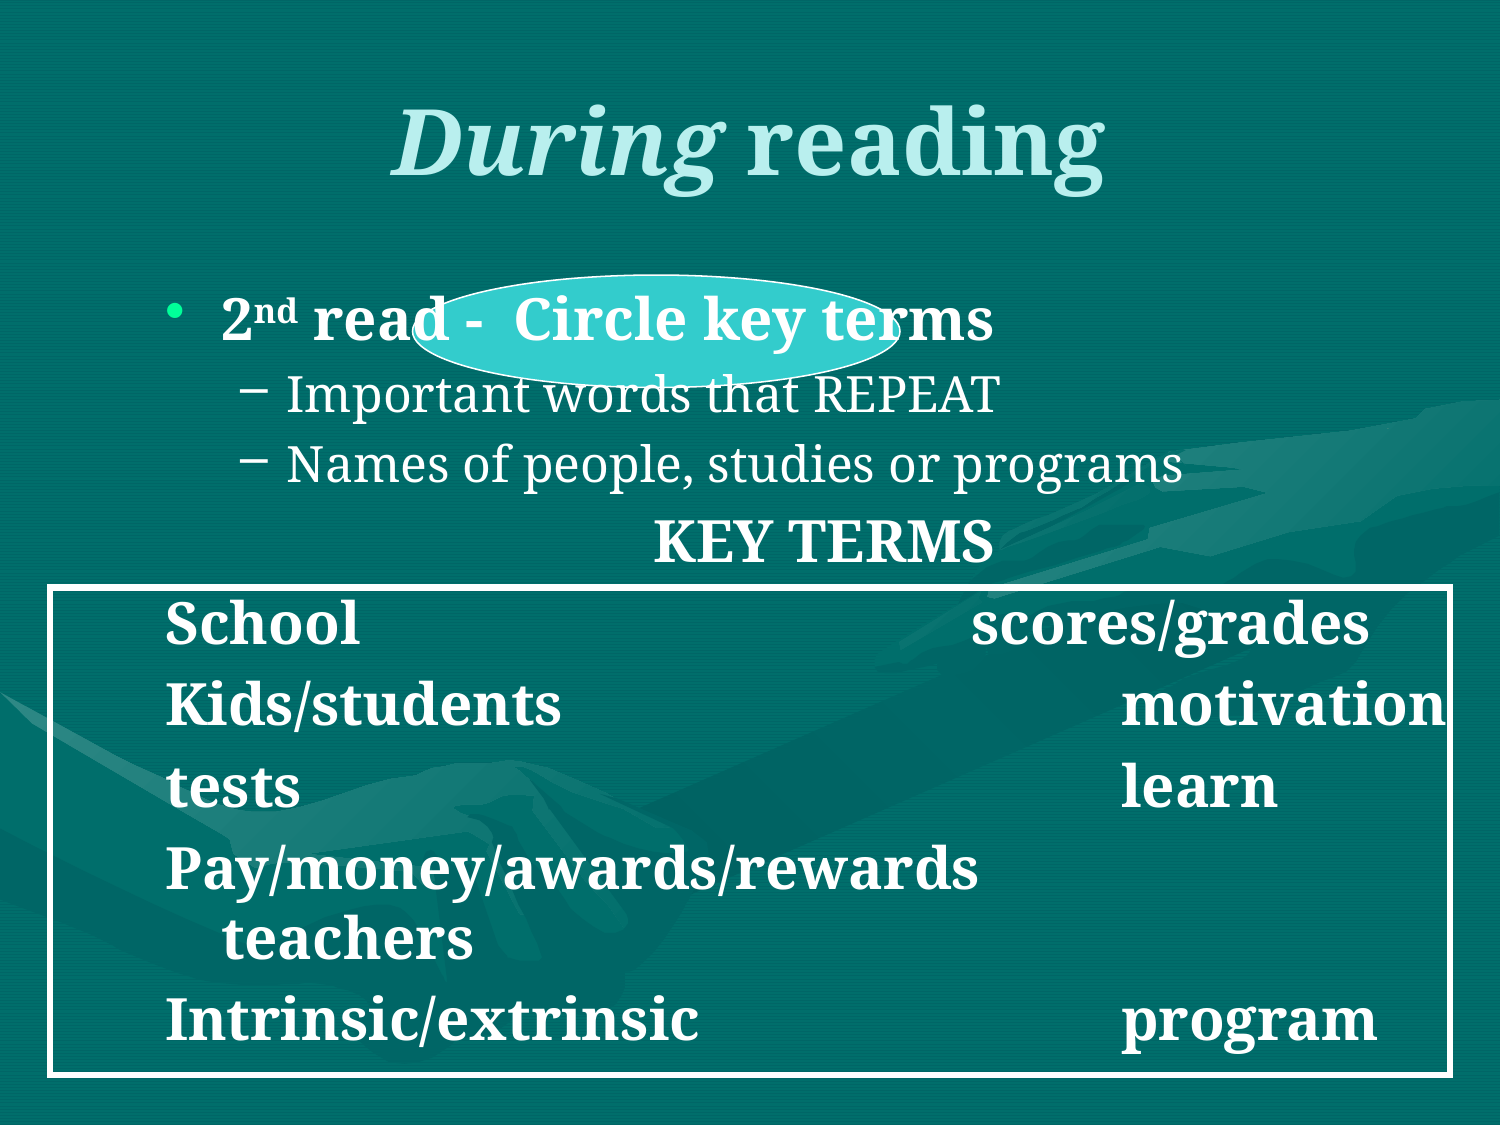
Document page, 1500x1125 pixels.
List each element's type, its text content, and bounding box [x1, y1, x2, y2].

title During reading [74, 44, 1426, 233]
list 2nd read - Circle key terms Important words that REPEAT Names of people, studies or programs KEY TERMS School scores/grades Kids/students motivation tests learn Pay/money/awards/rewards teachers Intrinsic/extrinsic program [149, 274, 1500, 1013]
text_box [50, 587, 1450, 1075]
